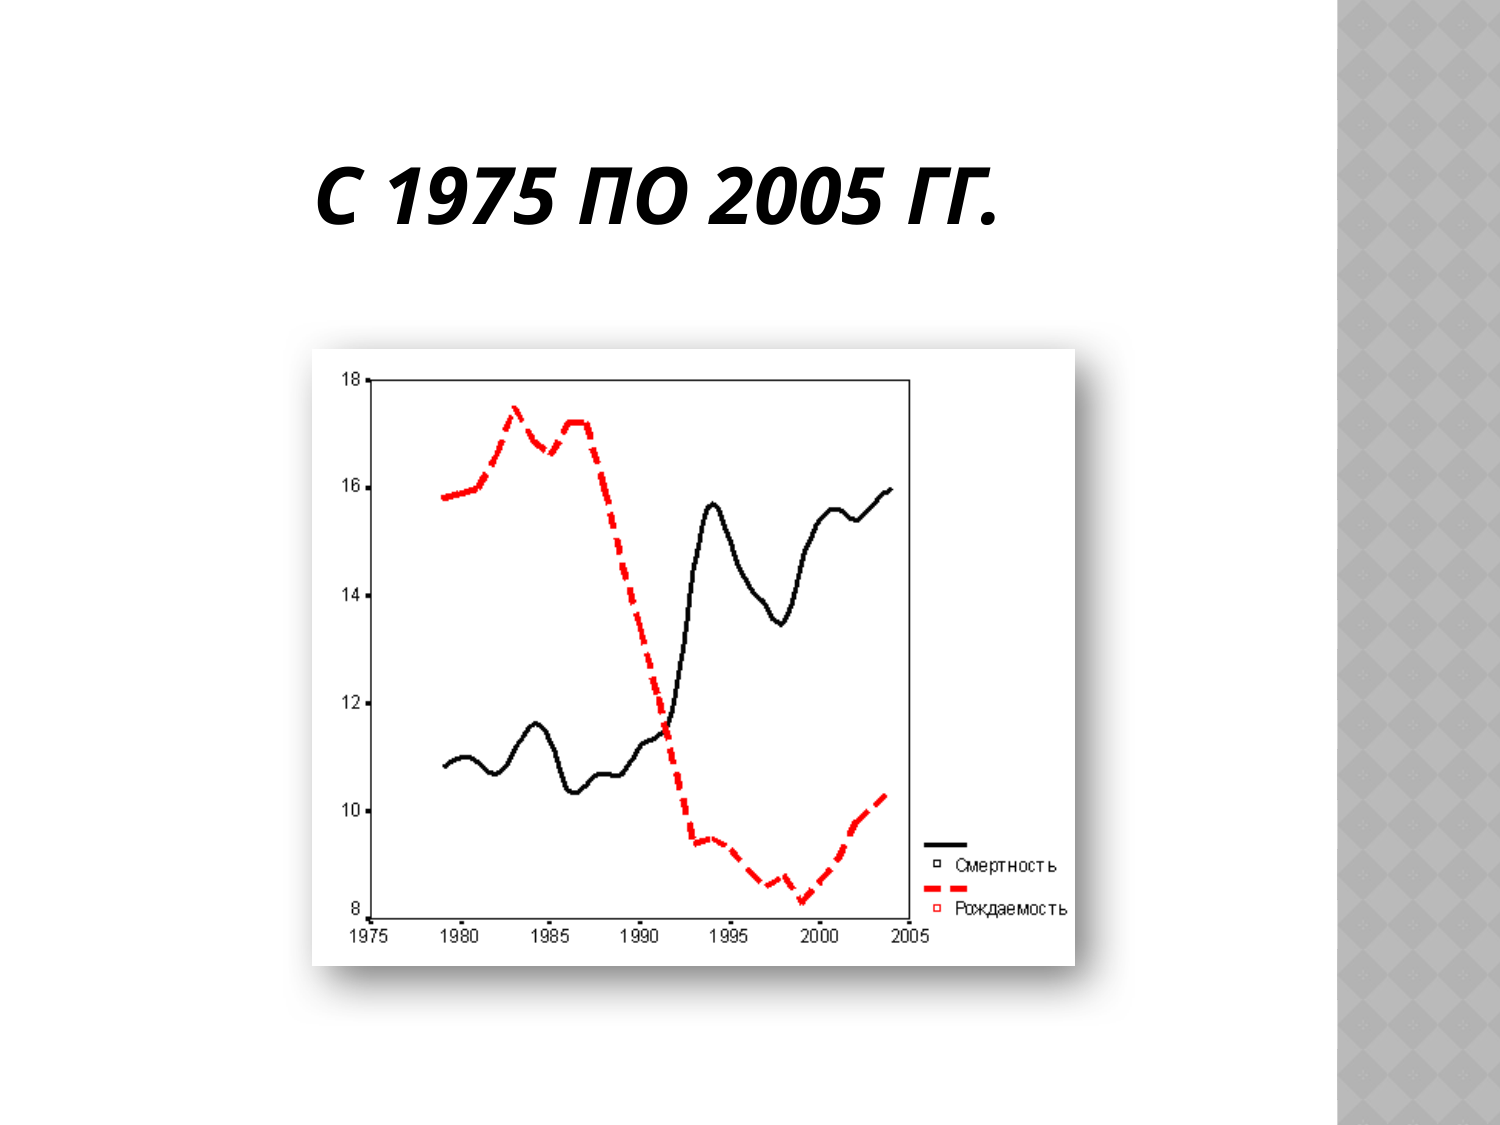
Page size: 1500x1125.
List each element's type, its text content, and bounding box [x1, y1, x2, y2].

title С 1975 по 2005 гг. [75, 52, 1263, 240]
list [312, 349, 1075, 967]
